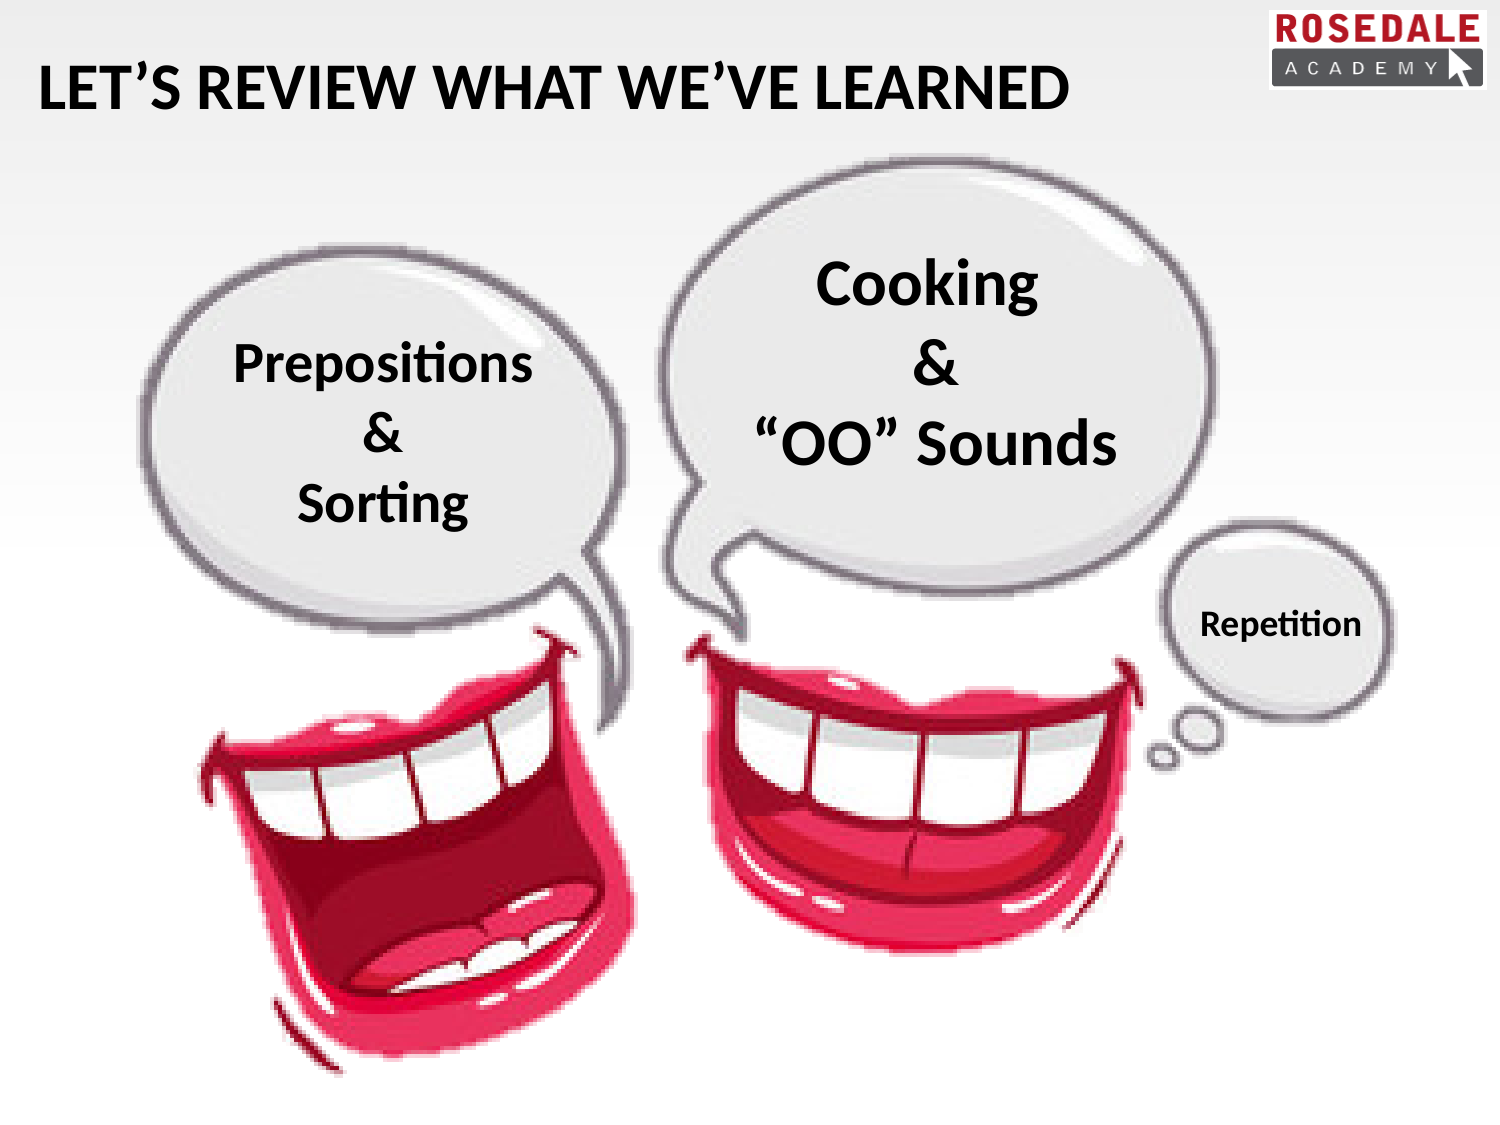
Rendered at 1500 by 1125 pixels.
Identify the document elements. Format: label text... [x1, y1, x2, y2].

text_box LET’S REVIEW WHAT WE’VE LEARNED [23, 35, 1087, 131]
picture [1269, 10, 1487, 90]
picture [64, 137, 1435, 1107]
